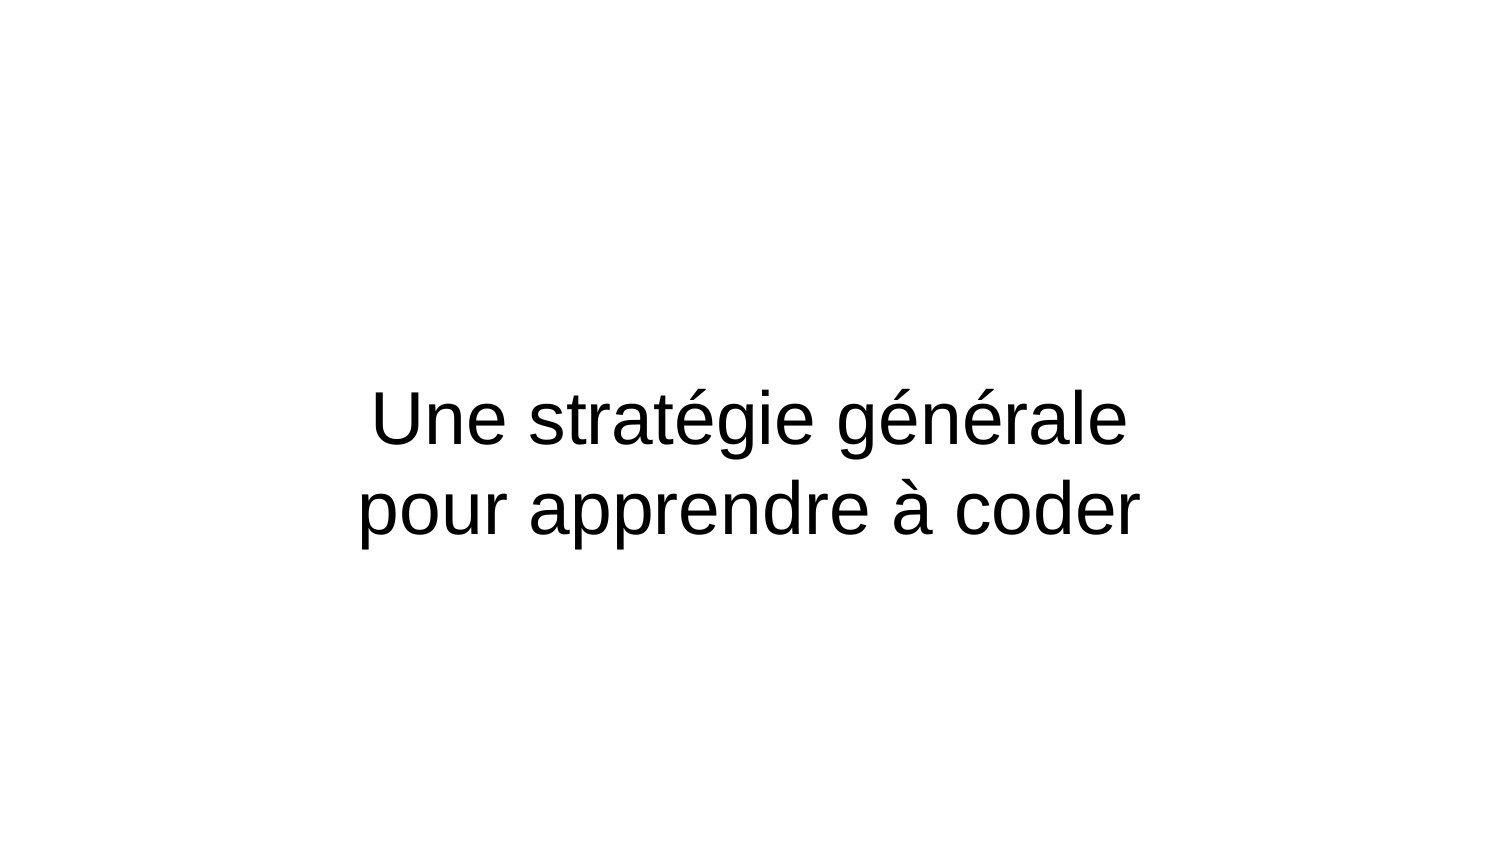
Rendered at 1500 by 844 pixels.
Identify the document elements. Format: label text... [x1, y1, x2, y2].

title Une stratégie générale pour apprendre à coder [51, 352, 1449, 568]
